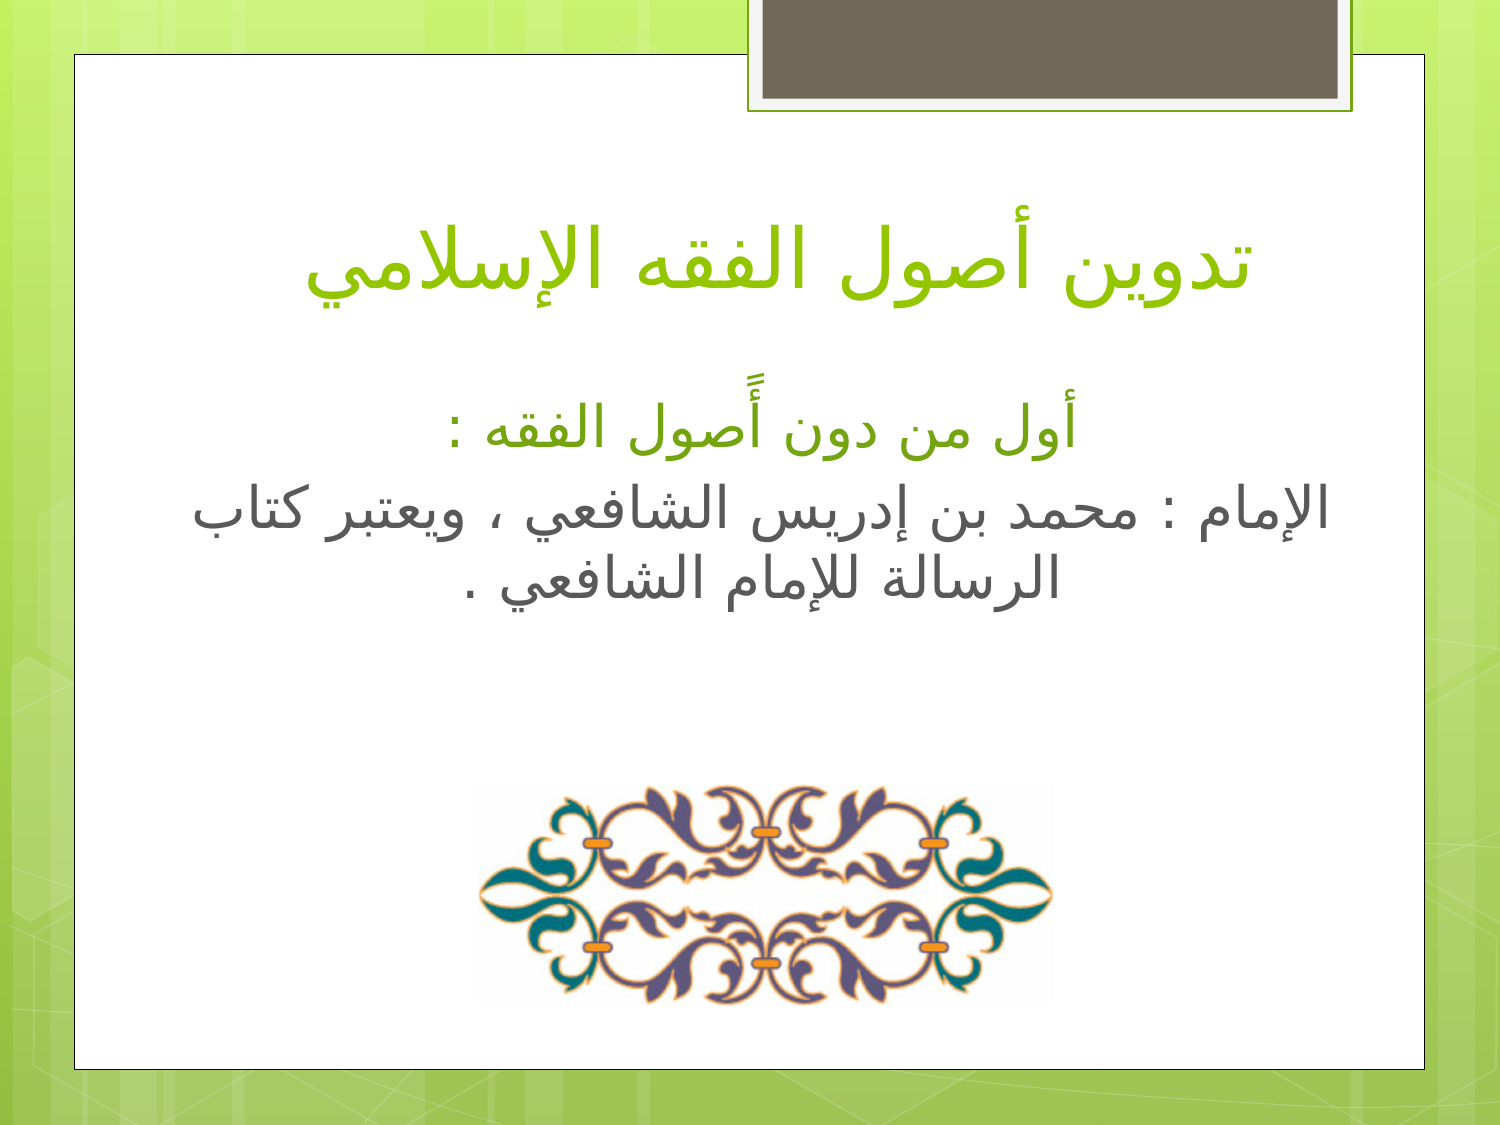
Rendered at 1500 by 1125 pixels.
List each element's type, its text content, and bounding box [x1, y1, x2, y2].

title تدوين أصول الفقه الإسلامي [189, 125, 1342, 313]
list أول من دون أًصول الفقه : الإمام : محمد بن إدريس الشافعي ، ويعتبر كتاب الرسالة للإمام الشافعي . [123, 381, 1412, 657]
picture [479, 607, 1053, 1125]
